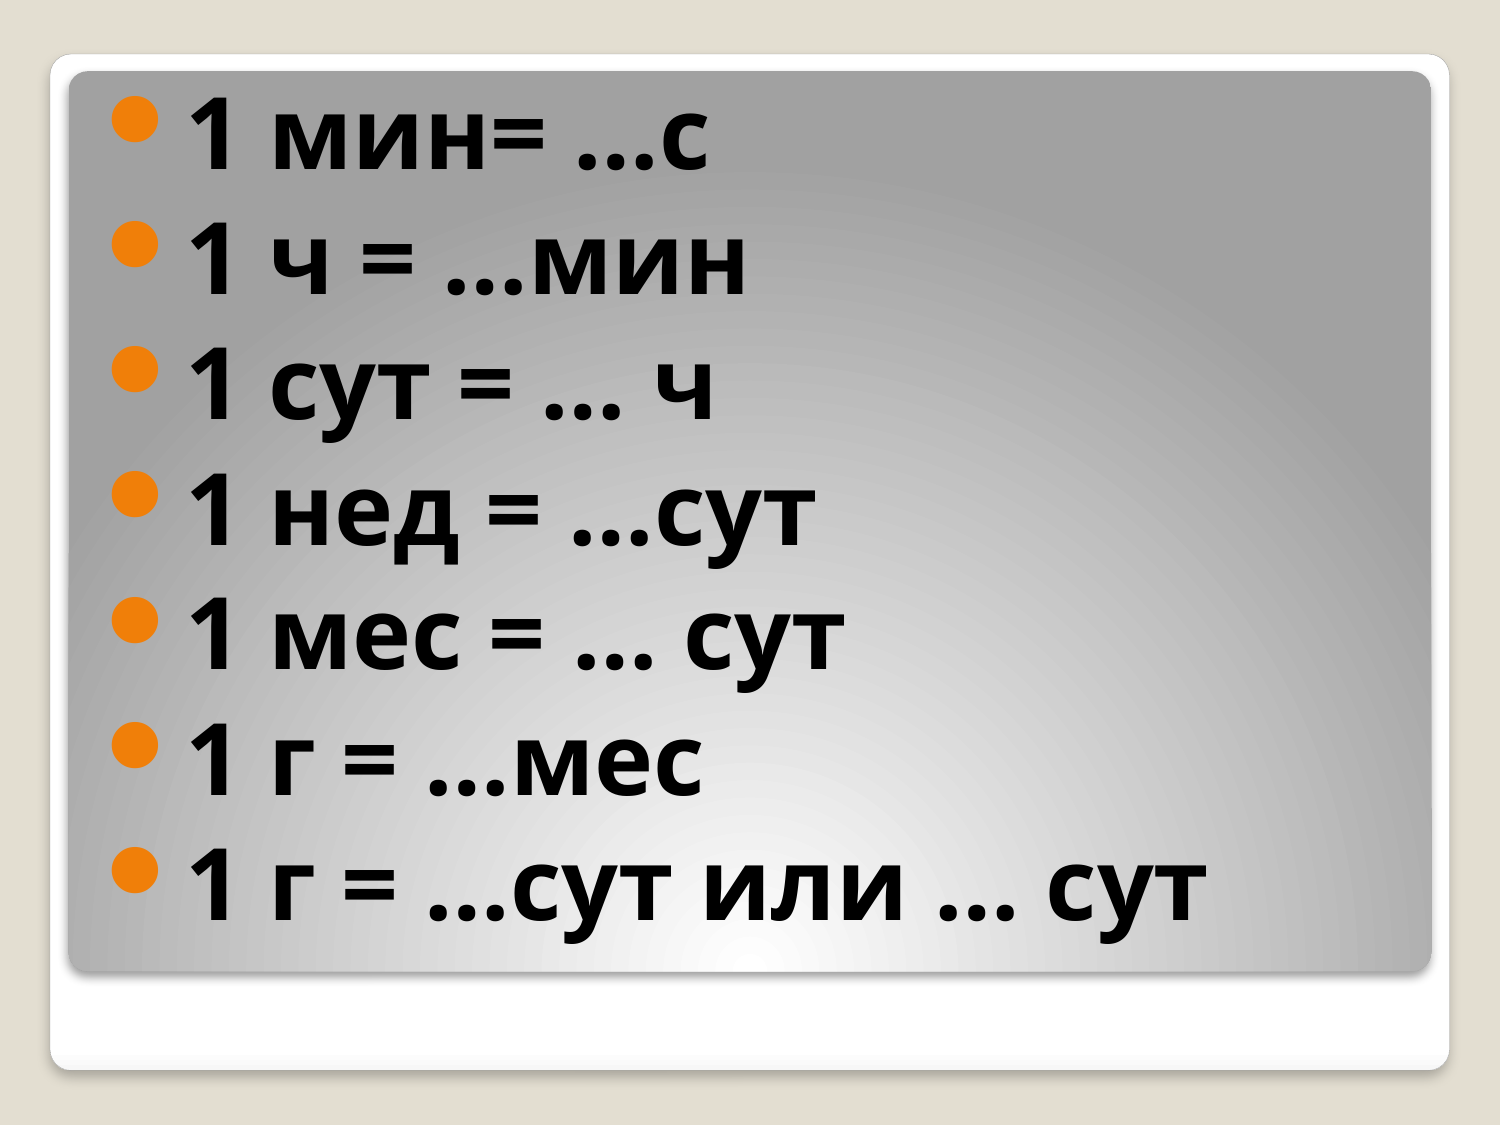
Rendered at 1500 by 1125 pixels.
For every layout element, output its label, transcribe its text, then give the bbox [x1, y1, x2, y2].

list 1 мин= …с 1 ч = …мин 1 сут = … ч 1 нед = …сут 1 мес = … сут 1 г = …мес 1 г = …сут или … сут [75, 54, 1425, 1005]
